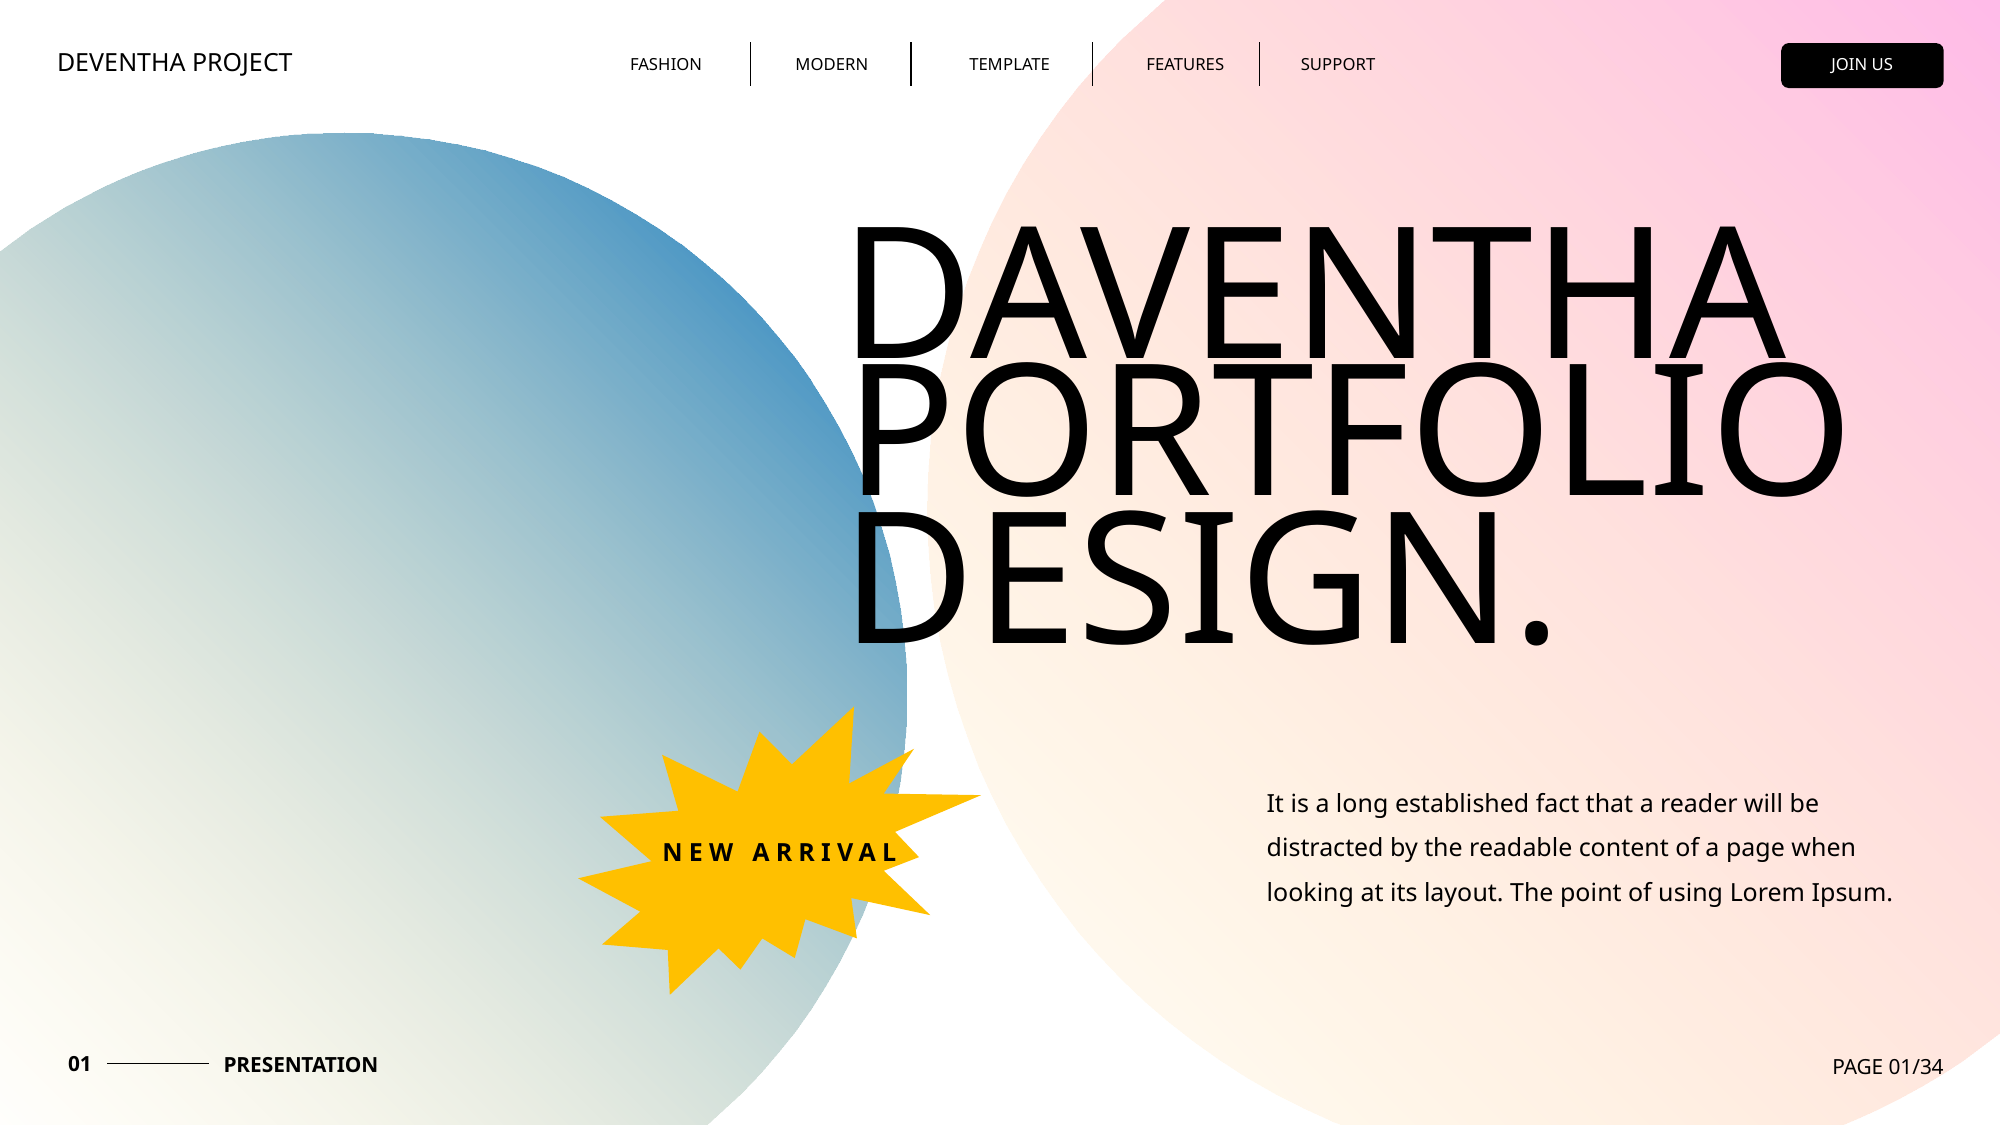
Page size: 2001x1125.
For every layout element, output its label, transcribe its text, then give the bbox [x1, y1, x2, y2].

text_box [599, 872, 934, 998]
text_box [534, 42, 1470, 92]
text_box PORTFOLIO [830, 304, 1900, 540]
text_box [950, 0, 2000, 1125]
text_box JOIN US [1757, 46, 1968, 91]
text_box [765, 703, 982, 829]
text_box [765, 320, 908, 780]
text_box [1781, 42, 1944, 46]
text_box DESIGN. [826, 452, 1609, 688]
text_box [0, 131, 852, 1125]
text_box NEW ARRIVAL [765, 829, 918, 872]
text_box DAVENTHA [825, 167, 1865, 403]
text_box PAGE 01/34 [1694, 1045, 1959, 1091]
text_box It is a long established fact that a reader will be distracted by the readable content of a page when looking at its layout. The point of using Lorem Ipsum. [1251, 764, 1959, 915]
text_box [887, 769, 903, 792]
text_box DEVENTHA PROJECT [42, 38, 413, 84]
text_box [853, 900, 868, 928]
picture [174, 209, 765, 917]
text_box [42, 1043, 424, 1104]
